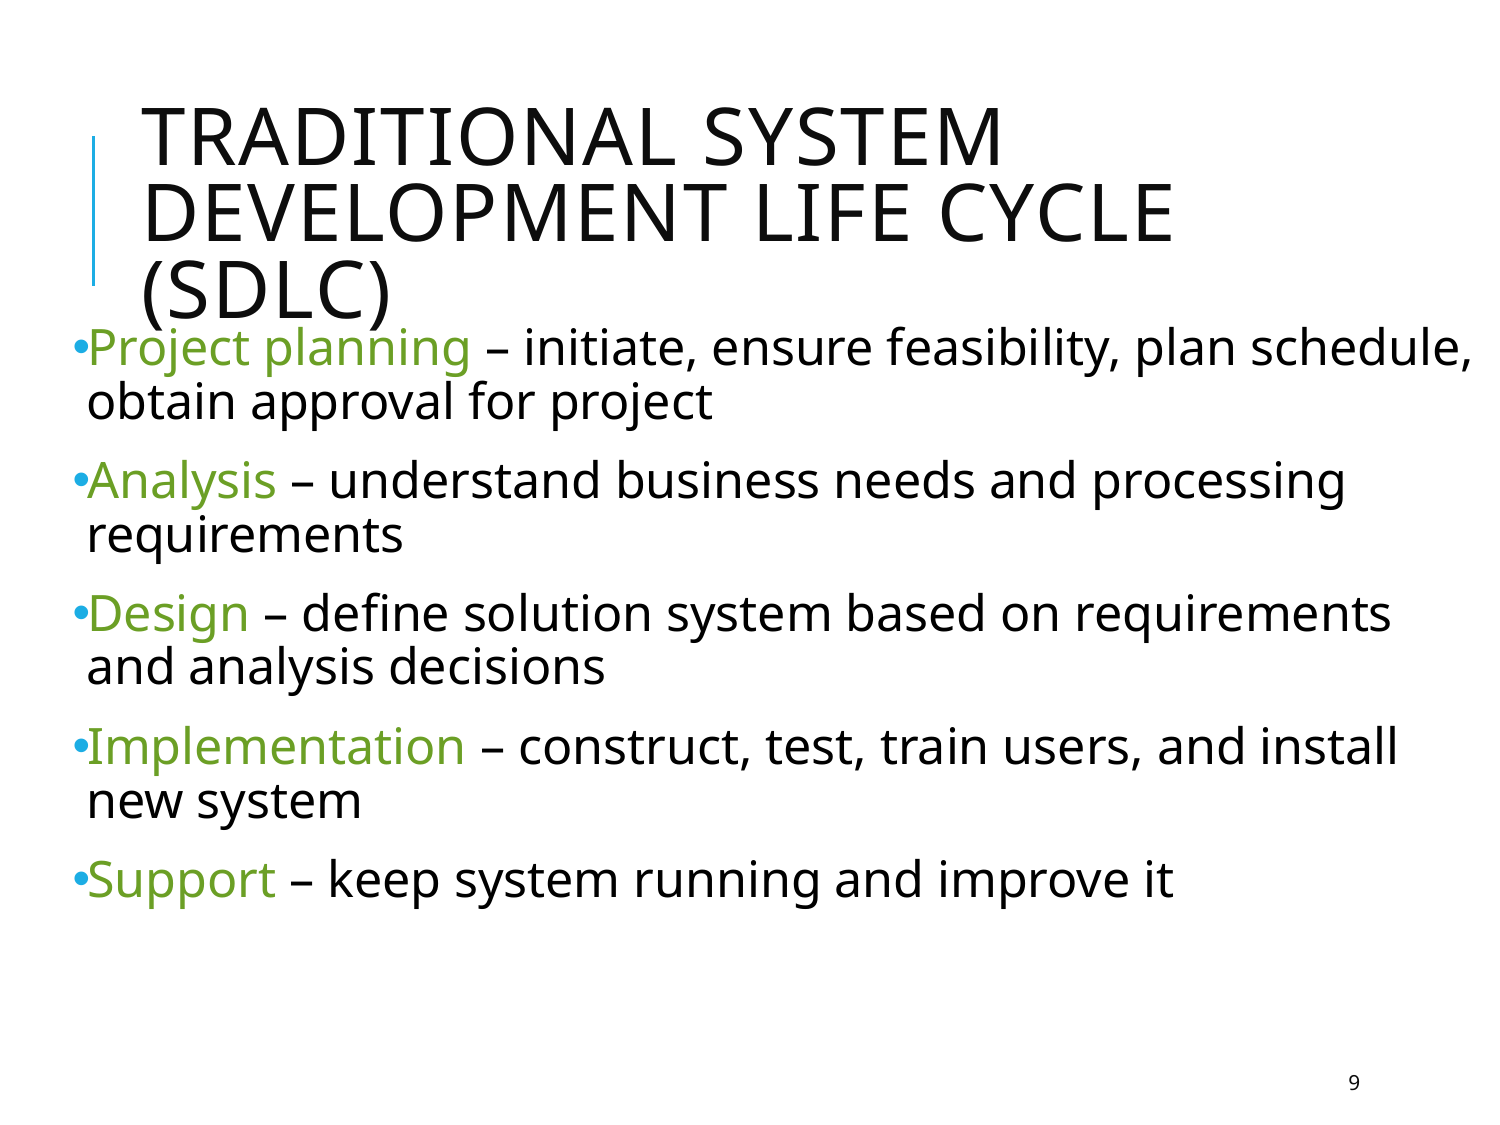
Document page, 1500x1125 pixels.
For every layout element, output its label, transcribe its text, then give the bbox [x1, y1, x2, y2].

slide_number 9 [1333, 1061, 1454, 1107]
list Project planning – initiate, ensure feasibility, plan schedule, obtain approval for project Analysis – understand business needs and processing requirements Design – define solution system based on requirements and analysis decisions Implementation – construct, test, train users, and install new system Support – keep system running and improve it [64, 314, 1500, 917]
title Traditional System Development life Cycle (SDLC) [126, 96, 1322, 314]
